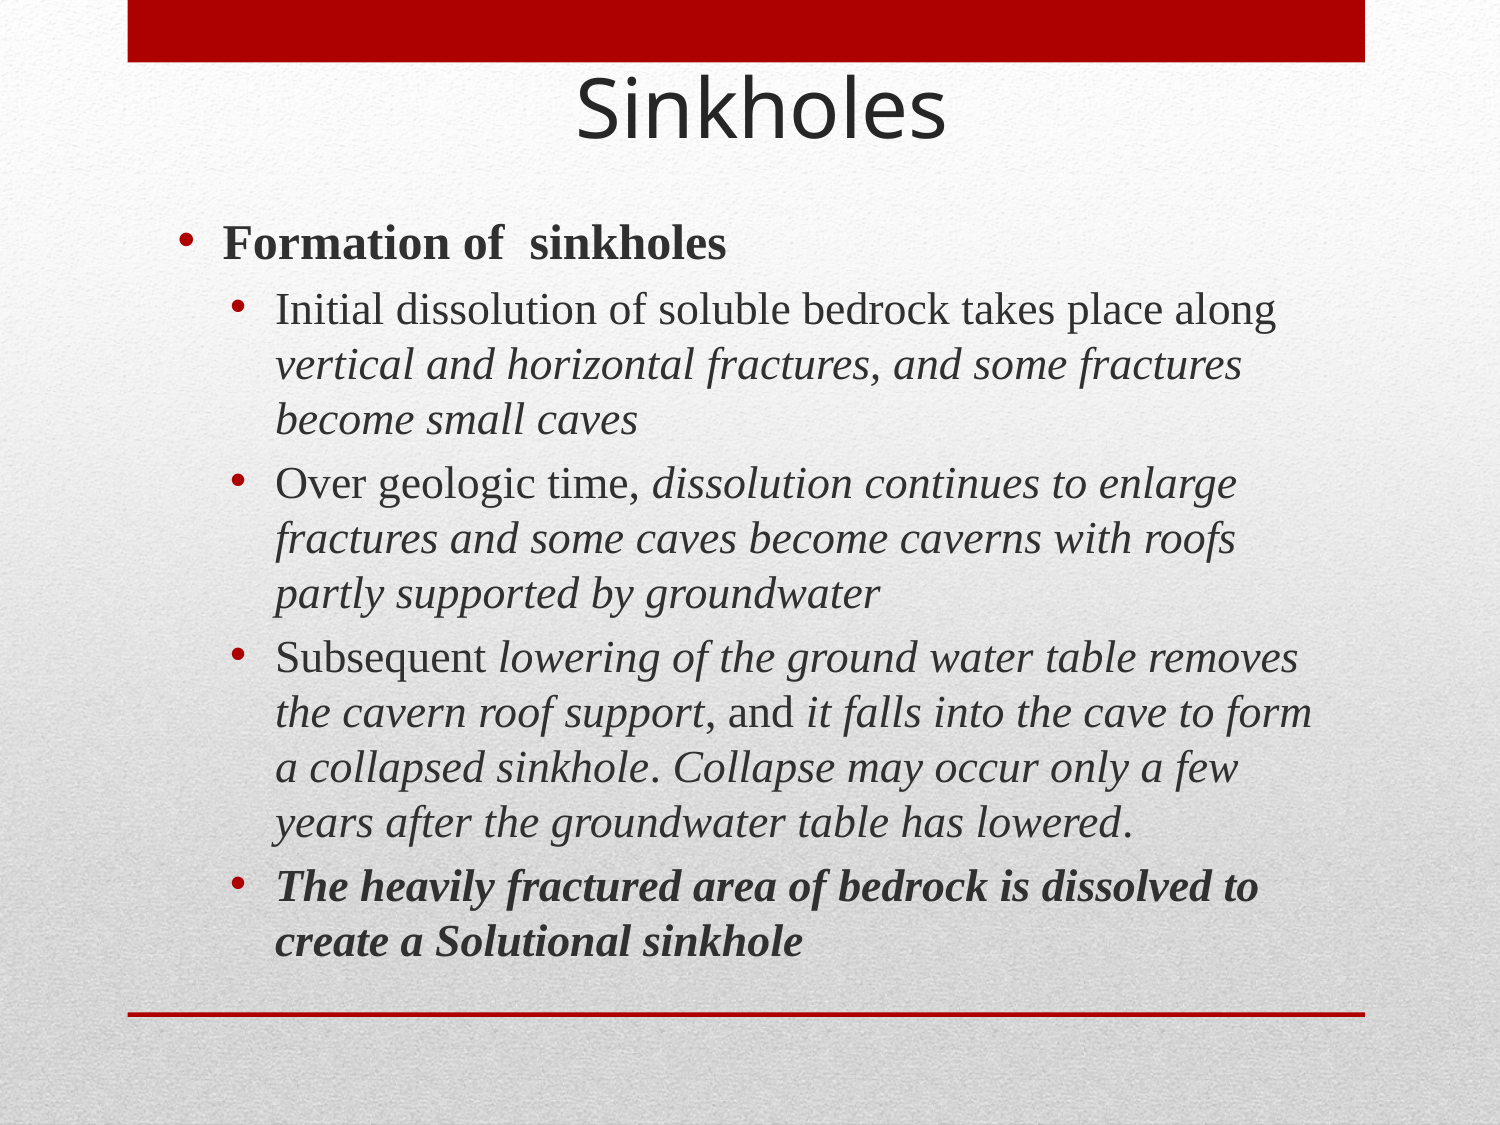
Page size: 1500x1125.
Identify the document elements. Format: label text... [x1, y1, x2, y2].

title Sinkholes [87, 24, 1438, 163]
list Formation of sinkholes Initial dissolution of soluble bedrock takes place along vertical and horizontal fractures, and some fractures become small caves Over geologic time, dissolution continues to enlarge fractures and some caves become caverns with roofs partly supported by groundwater Subsequent lowering of the ground water table removes the cavern roof support, and it falls into the cave to form a collapsed sinkhole. Collapse may occur only a few years after the groundwater table has lowered. The heavily fractured area of bedrock is dissolved to create a Solutional sinkhole [162, 162, 1350, 1013]
